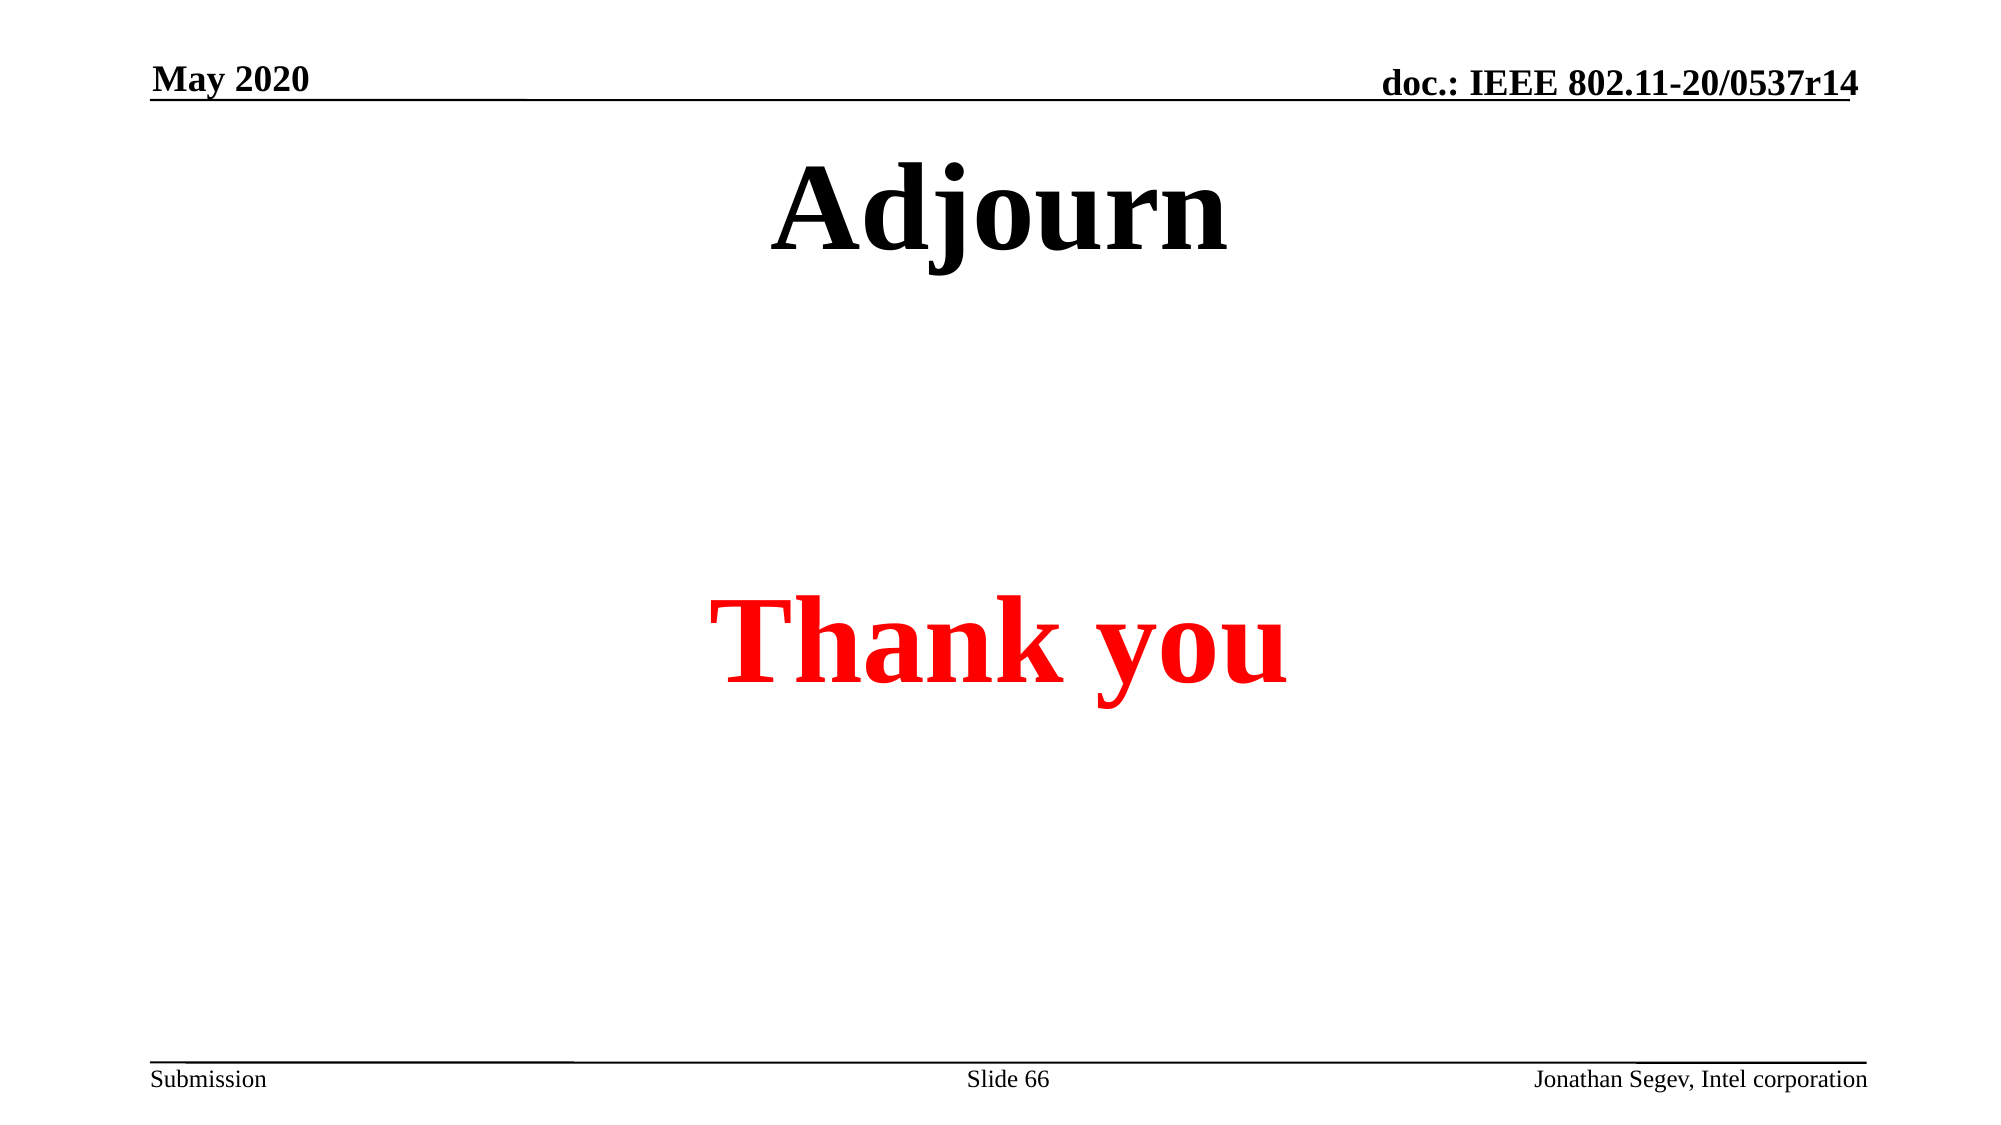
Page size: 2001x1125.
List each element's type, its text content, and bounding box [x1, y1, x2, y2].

slide_number Slide 66 [950, 1061, 1067, 1123]
list Thank you [149, 324, 1850, 1000]
footer Jonathan Segev, Intel corporation [1171, 1061, 1869, 1093]
title Adjourn [149, 112, 1850, 288]
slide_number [152, 54, 563, 100]
